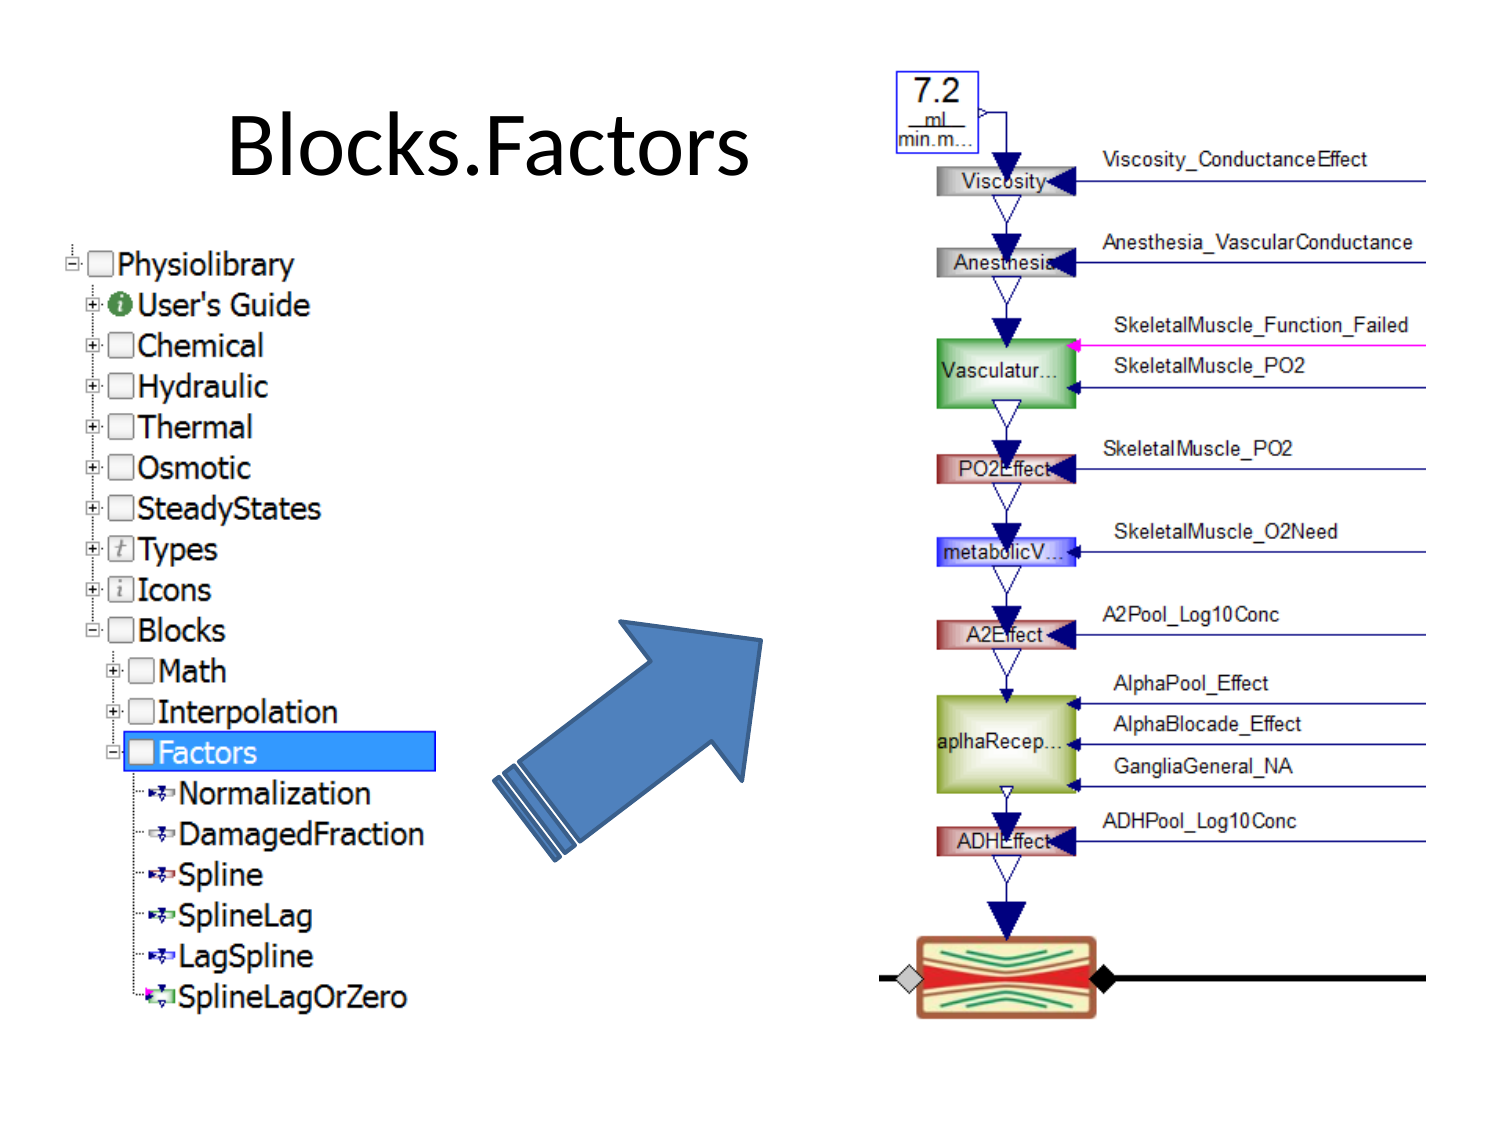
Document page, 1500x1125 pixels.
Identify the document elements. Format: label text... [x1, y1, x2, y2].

text_box [491, 619, 763, 863]
title Blocks.Factors [75, 45, 904, 233]
picture [64, 243, 436, 1016]
picture [879, 54, 1426, 1063]
